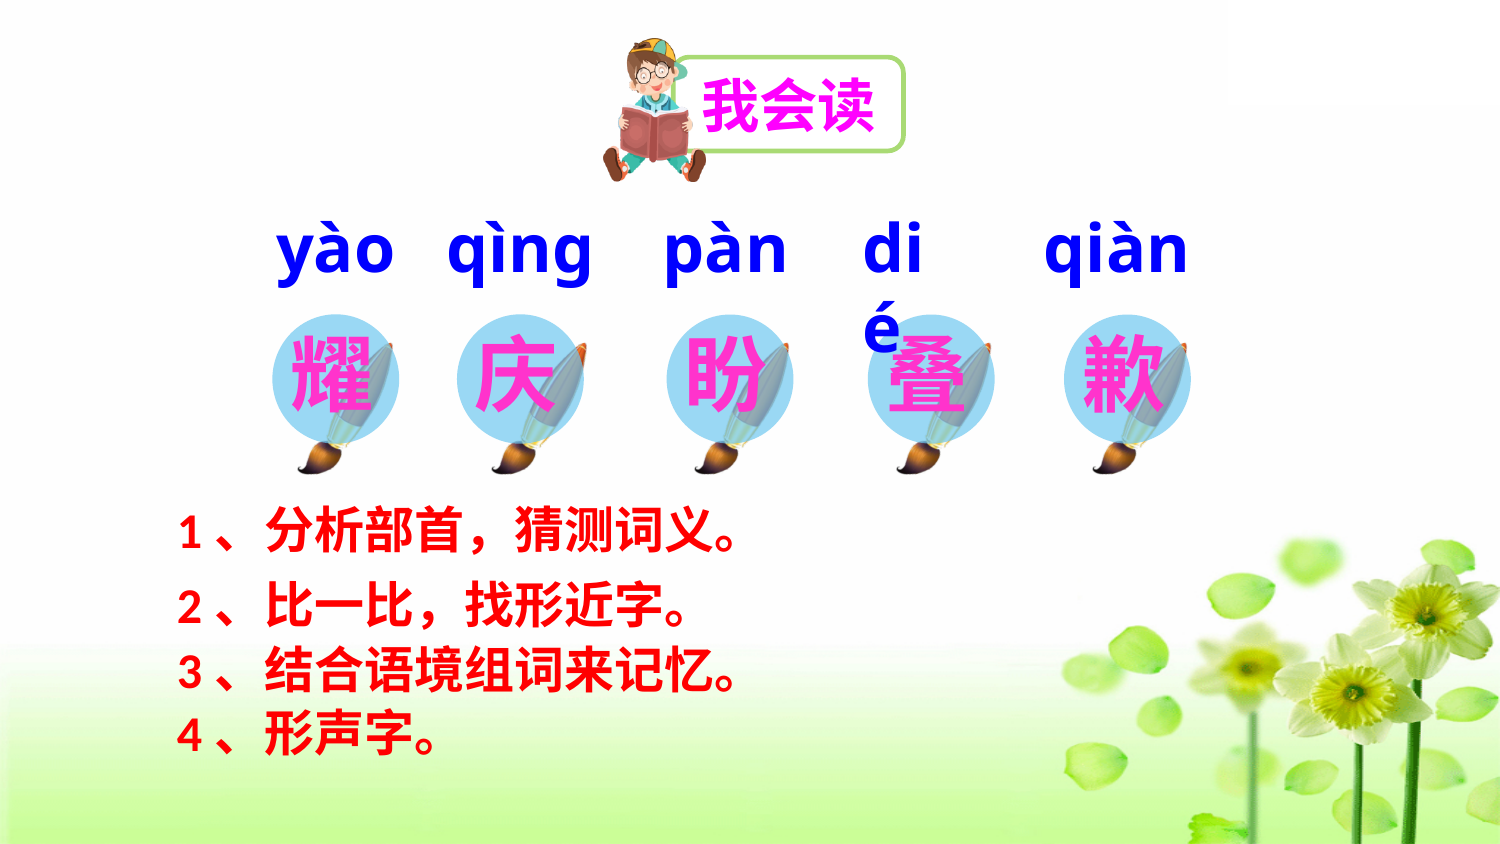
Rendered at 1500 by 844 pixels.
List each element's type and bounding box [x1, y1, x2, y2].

text_box [1063, 314, 1191, 444]
text_box [603, 38, 904, 182]
picture [0, 0, 1500, 844]
text_box [867, 314, 995, 444]
text_box [272, 314, 400, 444]
text_box [456, 314, 584, 444]
text_box [666, 314, 794, 444]
